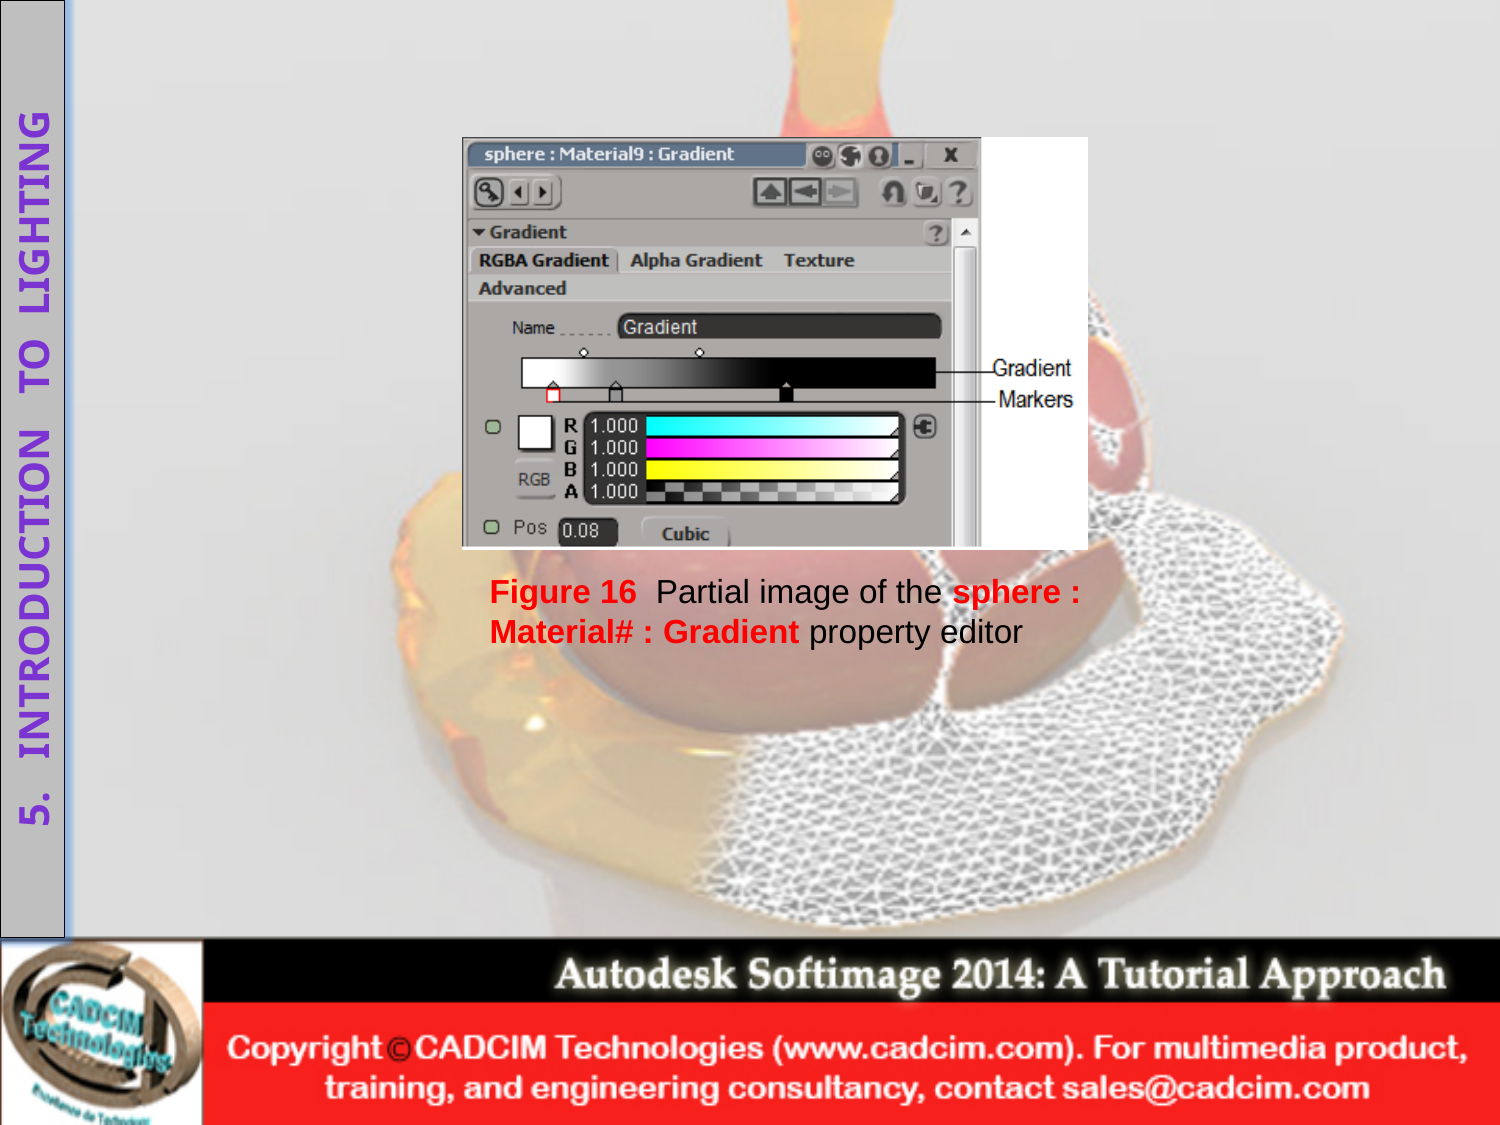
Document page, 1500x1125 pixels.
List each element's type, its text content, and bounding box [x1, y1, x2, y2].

text_box Figure 16 Partial image of the sphere : Material# : Gradient property editor [474, 562, 1225, 657]
picture [0, 0, 1500, 1125]
